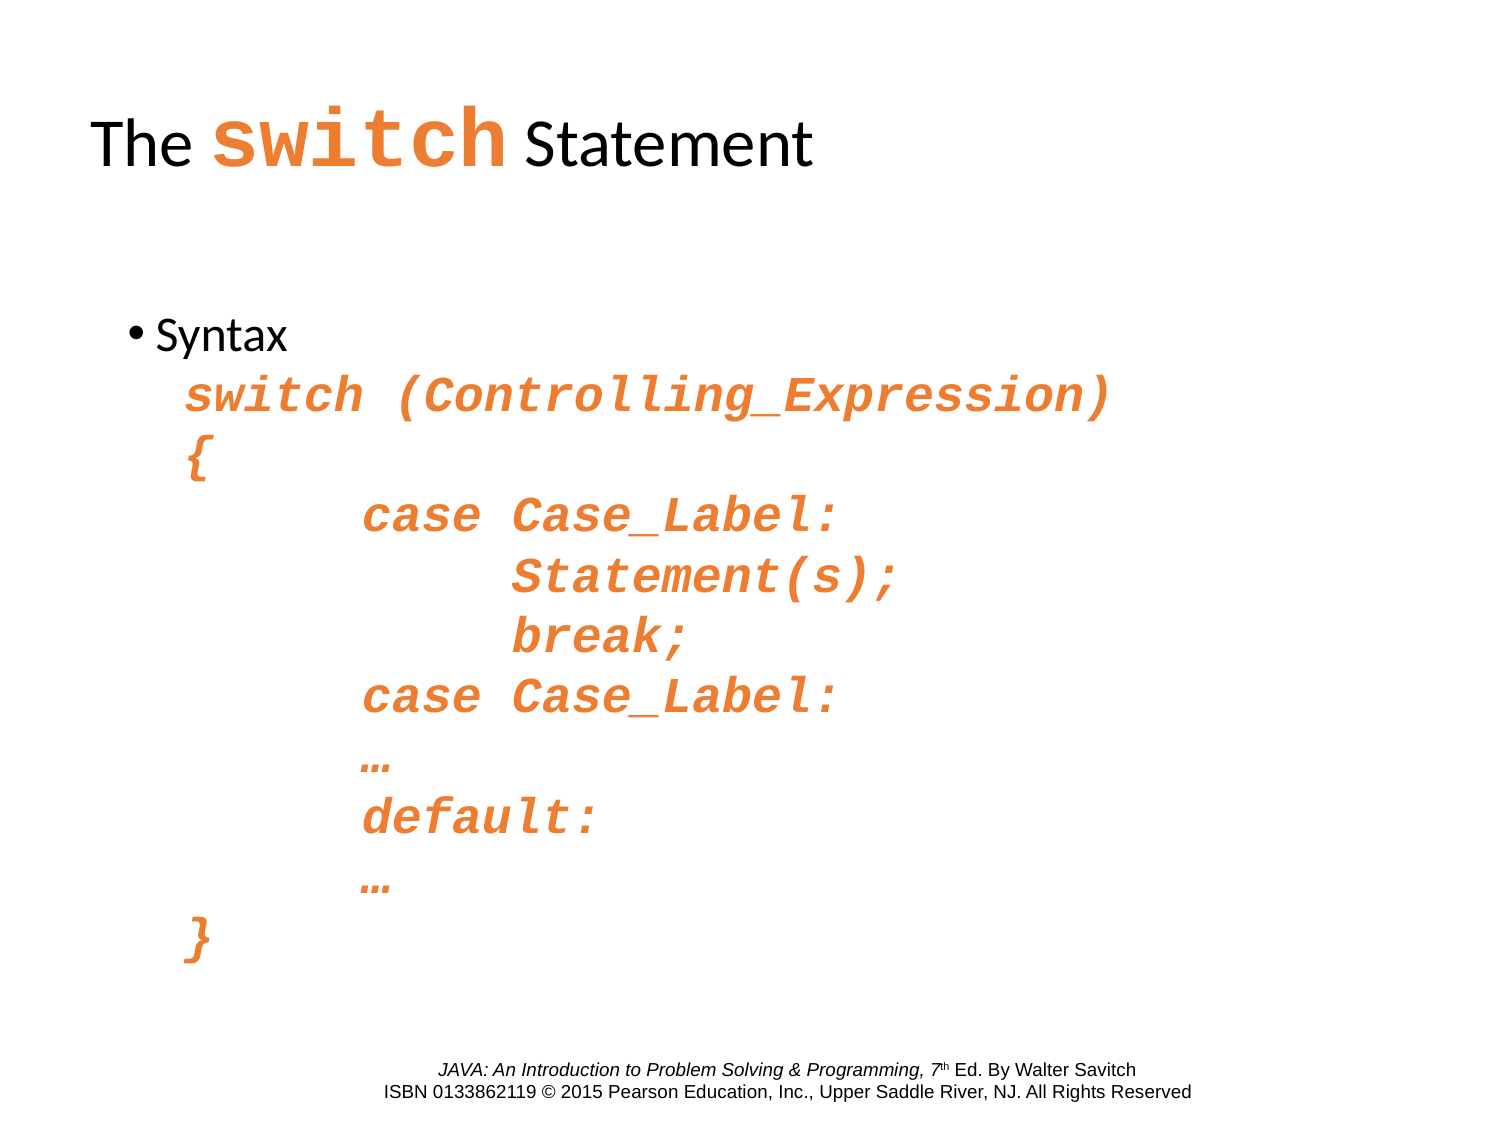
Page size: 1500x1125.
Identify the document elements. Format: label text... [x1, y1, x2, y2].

title The switch Statement [75, 77, 1425, 203]
list Syntax switch (Controlling_Expression) { case Case_Label: Statement(s); break; case Case_Label: … default: … } [112, 300, 1388, 1035]
